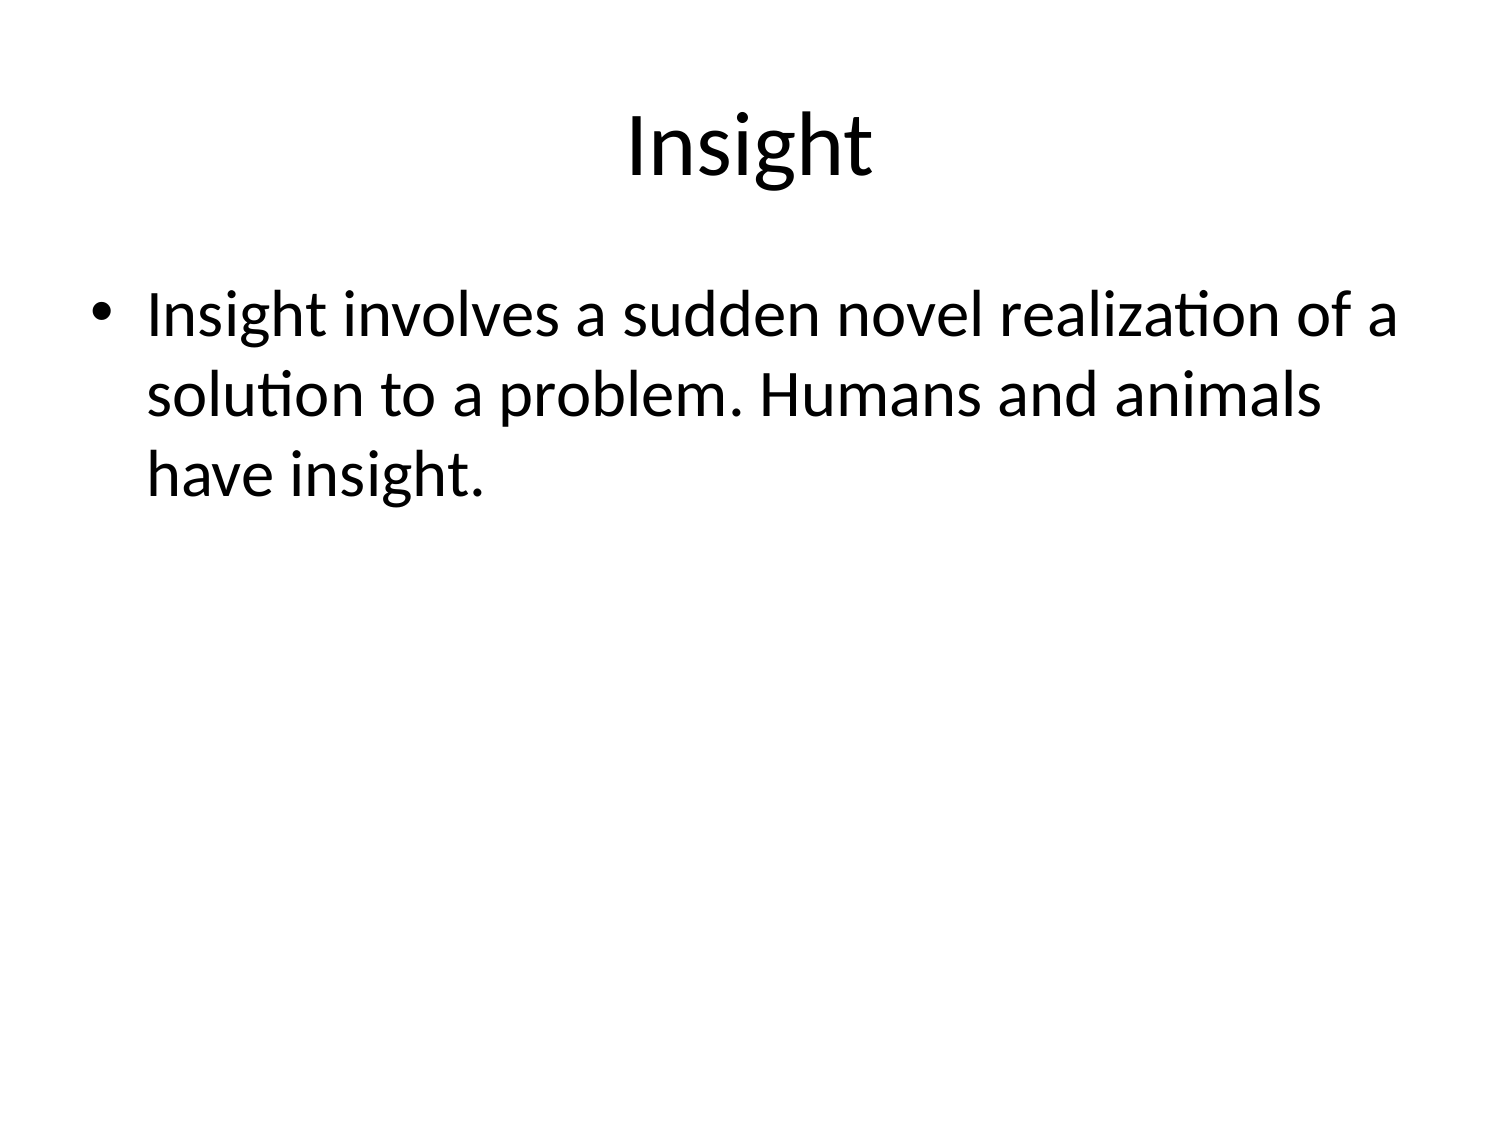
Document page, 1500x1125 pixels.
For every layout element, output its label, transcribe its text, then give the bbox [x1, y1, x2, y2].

list Insight involves a sudden novel realization of a solution to a problem. Humans and animals have insight. [75, 262, 1425, 1005]
title Insight [75, 45, 1425, 233]
